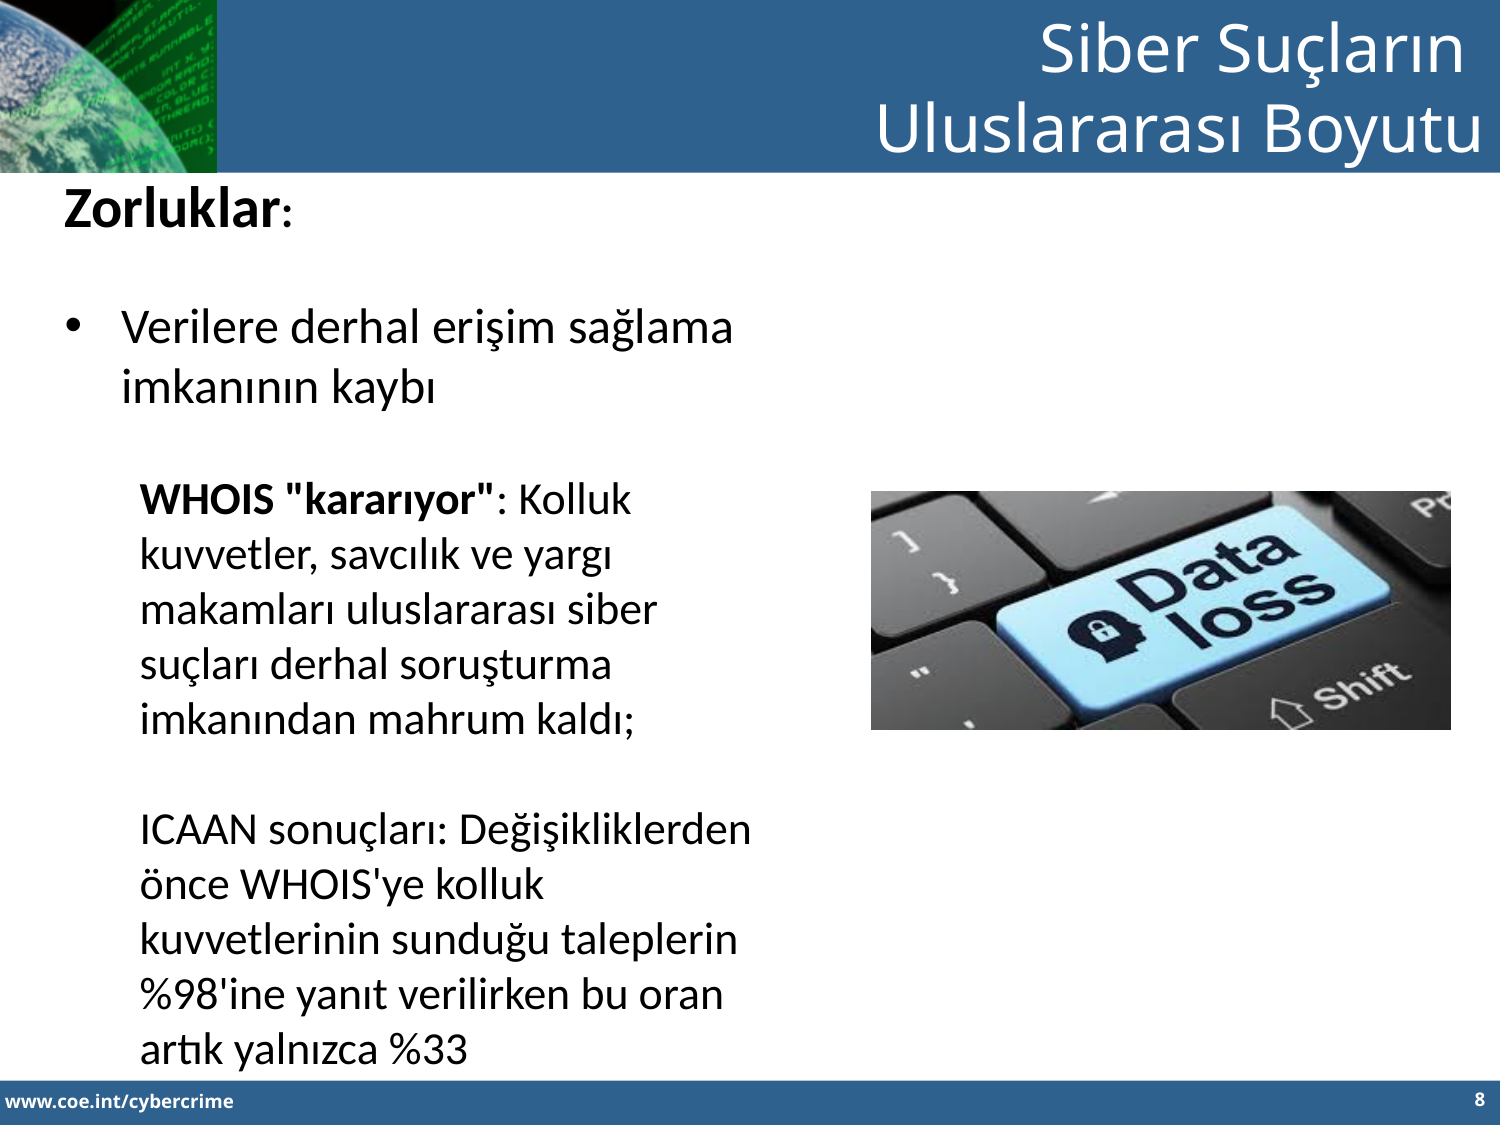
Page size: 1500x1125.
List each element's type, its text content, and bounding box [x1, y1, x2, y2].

picture [871, 491, 1451, 730]
slide_number 8 [1149, 1079, 1500, 1125]
picture [0, 1, 217, 173]
text_box Siber Suçların Uluslararası Boyutu [329, 9, 1500, 162]
text_box Zorluklar: Verilere derhal erişim sağlama imkanının kaybı WHOIS "kararıyor": Kolluk kuvvetler, savcılık ve yargı makamları uluslararası siber suçları derhal soruşturma imkanından mahrum kaldı; ICAAN sonuçları: Değişikliklerden önce WHOIS'ye kolluk kuvvetlerinin sunduğu taleplerin %98'ine yanıt verilirken bu oran artık yalnızca %33 Şifremele konuları. [49, 161, 800, 1125]
